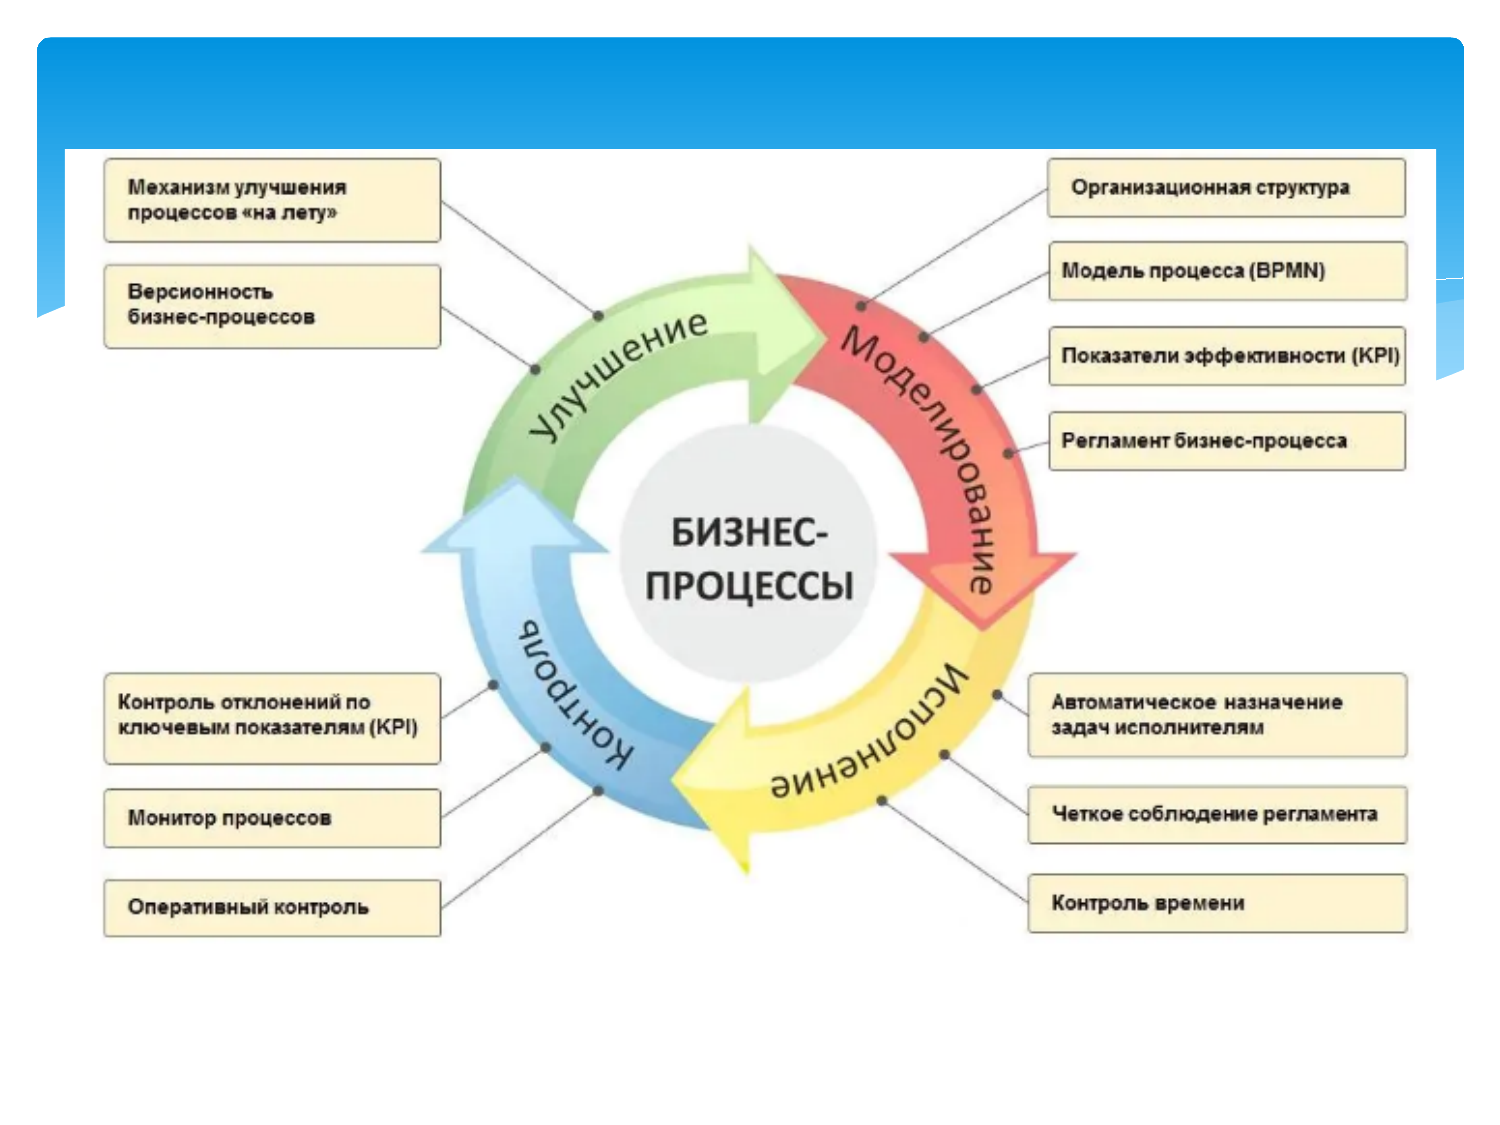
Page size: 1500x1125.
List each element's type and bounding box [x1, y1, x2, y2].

picture [64, 148, 1437, 973]
